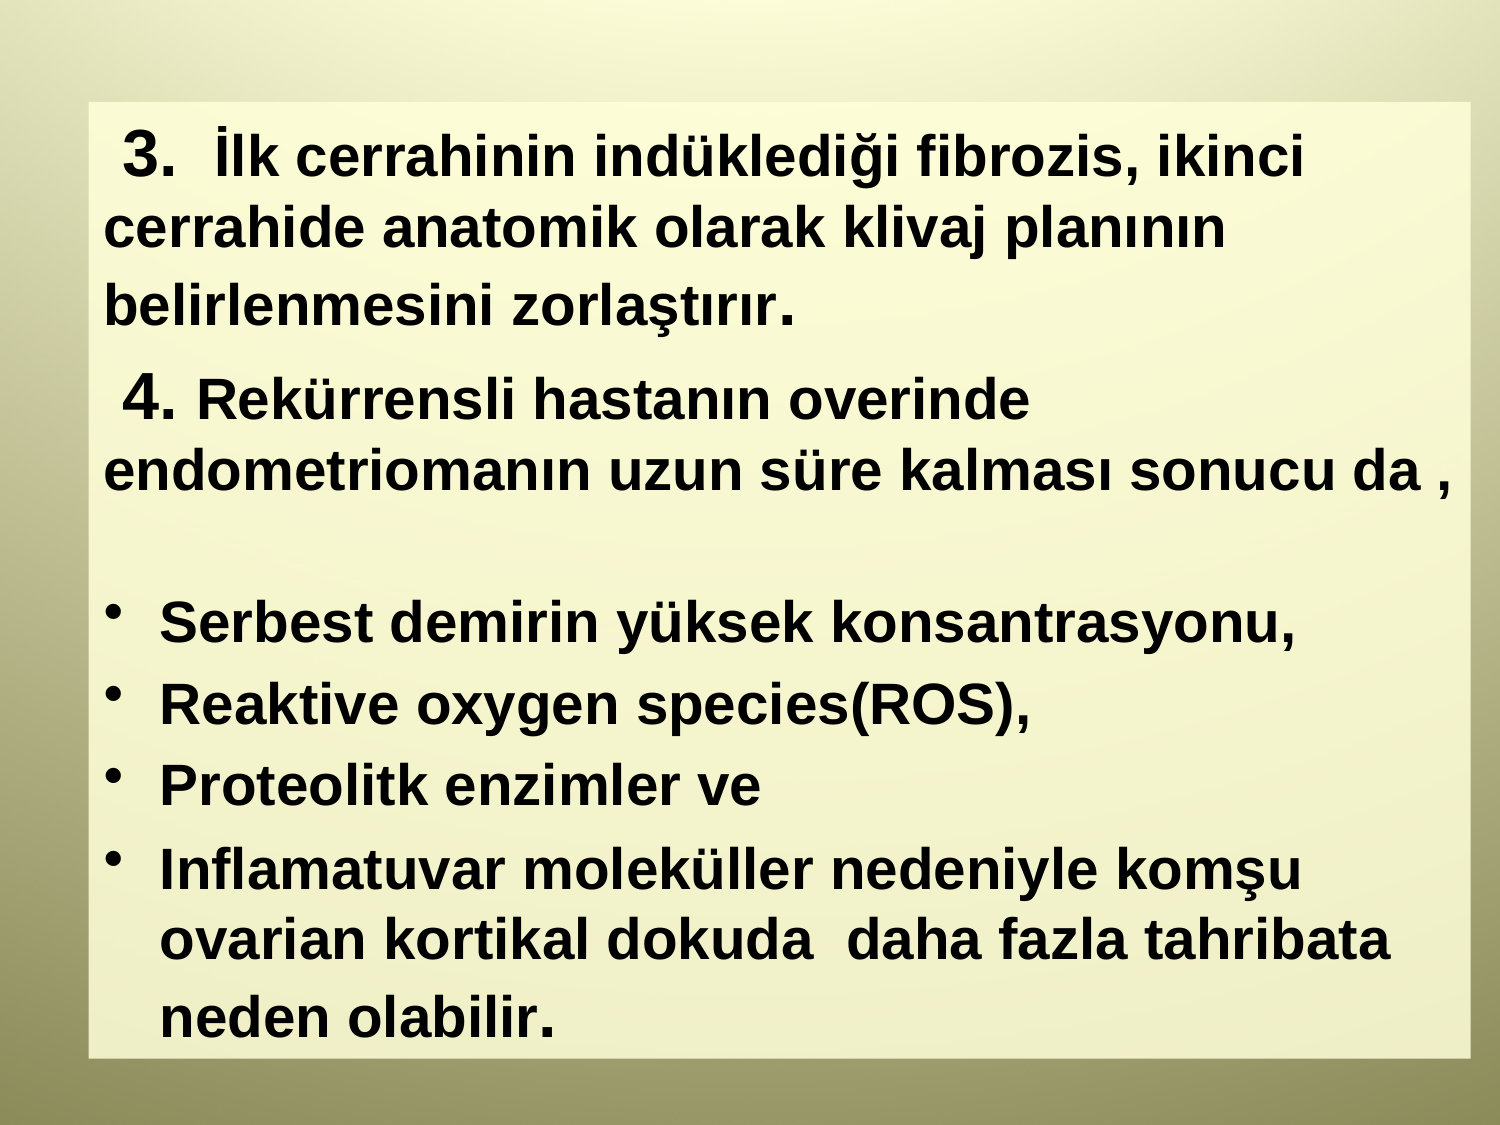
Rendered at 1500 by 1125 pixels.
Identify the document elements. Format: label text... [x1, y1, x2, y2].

list 3. İlk cerrahinin indüklediği fibrozis, ikinci cerrahide anatomik olarak klivaj planının belirlenmesini zorlaştırır. 4. Rekürrensli hastanın overinde endometriomanın uzun süre kalması sonucu da , Serbest demirin yüksek konsantrasyonu, Reaktive oxygen species(ROS), Proteolitk enzimler ve Inflamatuvar moleküller nedeniyle komşu ovarian kortikal dokuda daha fazla tahribata neden olabilir. [88, 101, 1471, 1059]
picture [0, 0, 1500, 1125]
